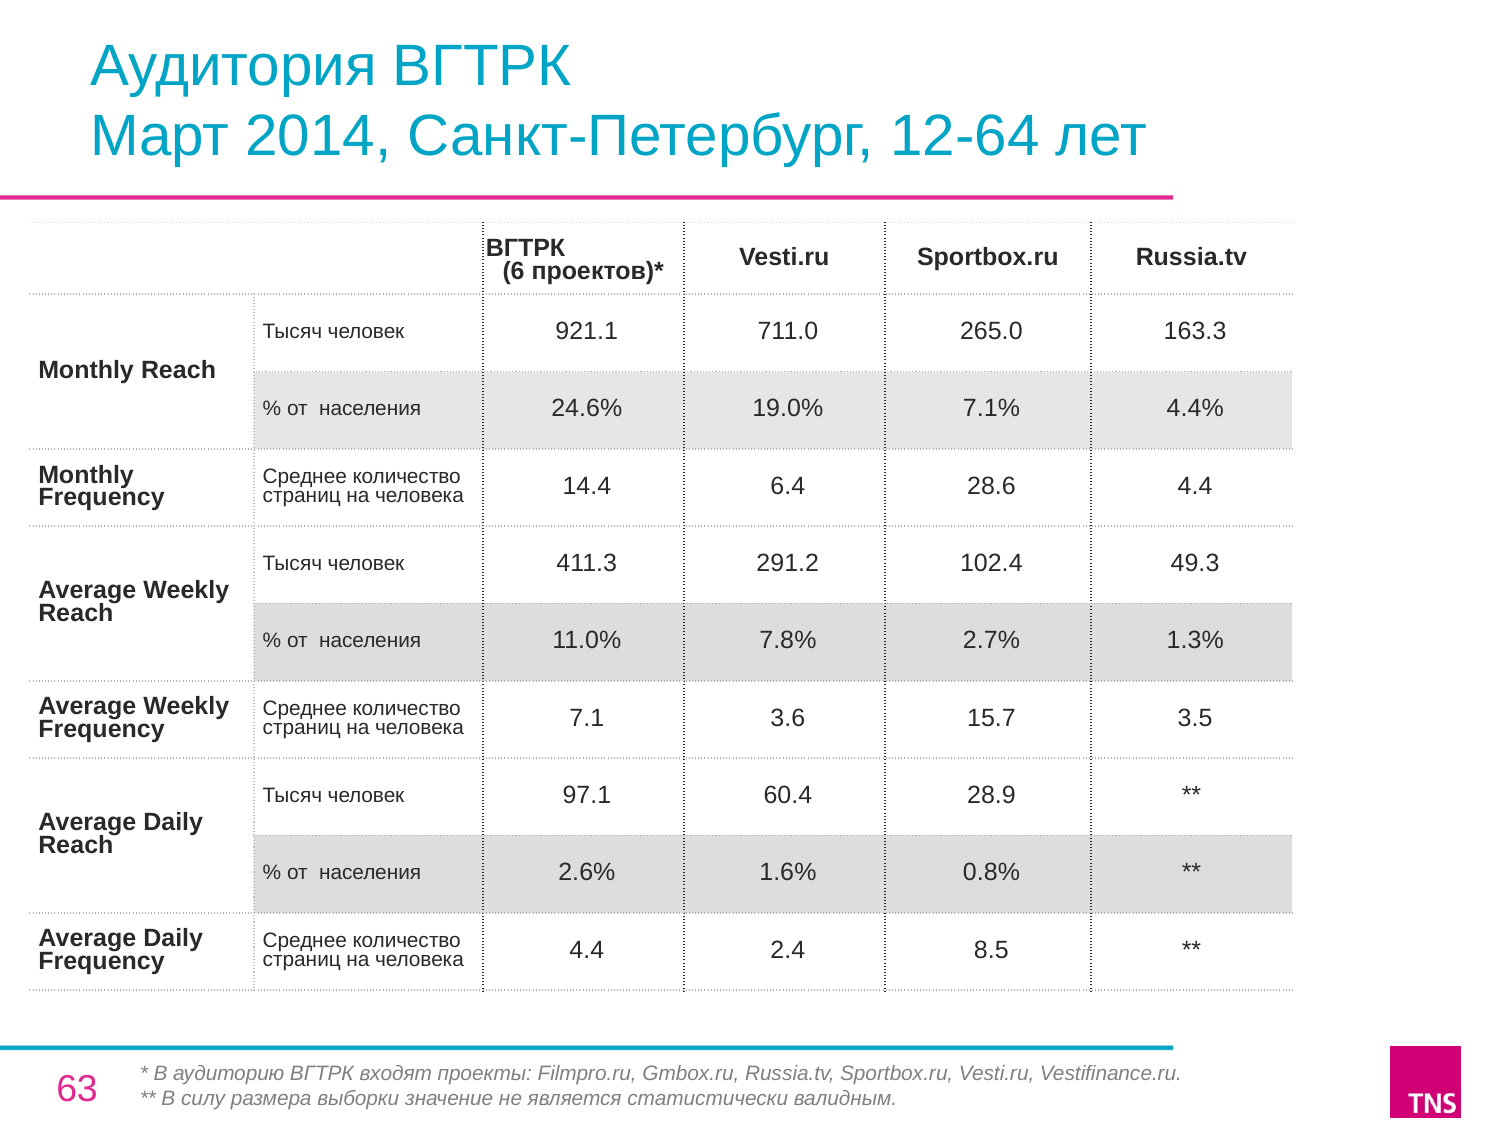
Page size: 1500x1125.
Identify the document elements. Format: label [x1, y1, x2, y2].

text_box [124, 1052, 1463, 1117]
table_header [29, 223, 1292, 294]
title [74, 8, 1476, 187]
table_cell [29, 294, 1292, 990]
slide_number [40, 1055, 392, 1125]
picture [0, 0, 1500, 1125]
